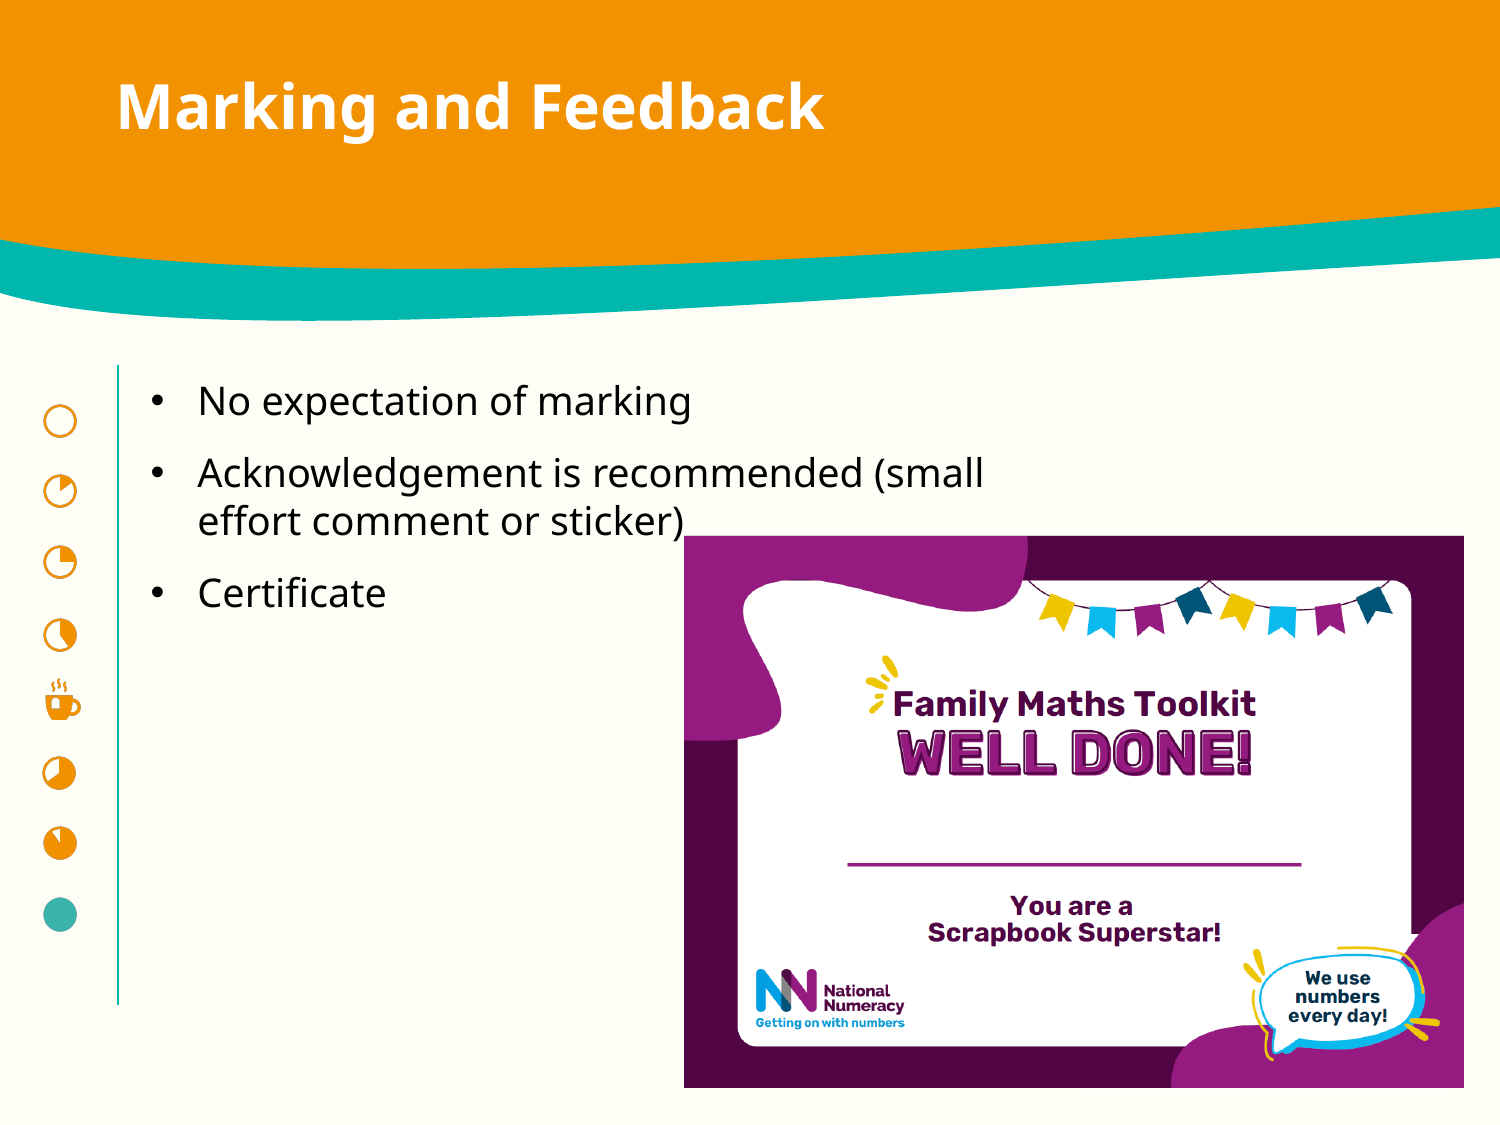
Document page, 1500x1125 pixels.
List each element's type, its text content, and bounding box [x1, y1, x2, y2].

picture [683, 535, 1464, 1089]
picture [38, 469, 81, 512]
picture [38, 752, 81, 795]
list Marking and Feedback [100, 67, 1411, 258]
picture [36, 671, 90, 726]
picture [38, 822, 81, 865]
text_box No expectation of marking Acknowledgement is recommended (small effort comment or sticker) Certificate [135, 368, 1058, 624]
picture [38, 893, 81, 936]
picture [38, 541, 81, 583]
picture [38, 614, 81, 657]
picture [38, 400, 81, 443]
